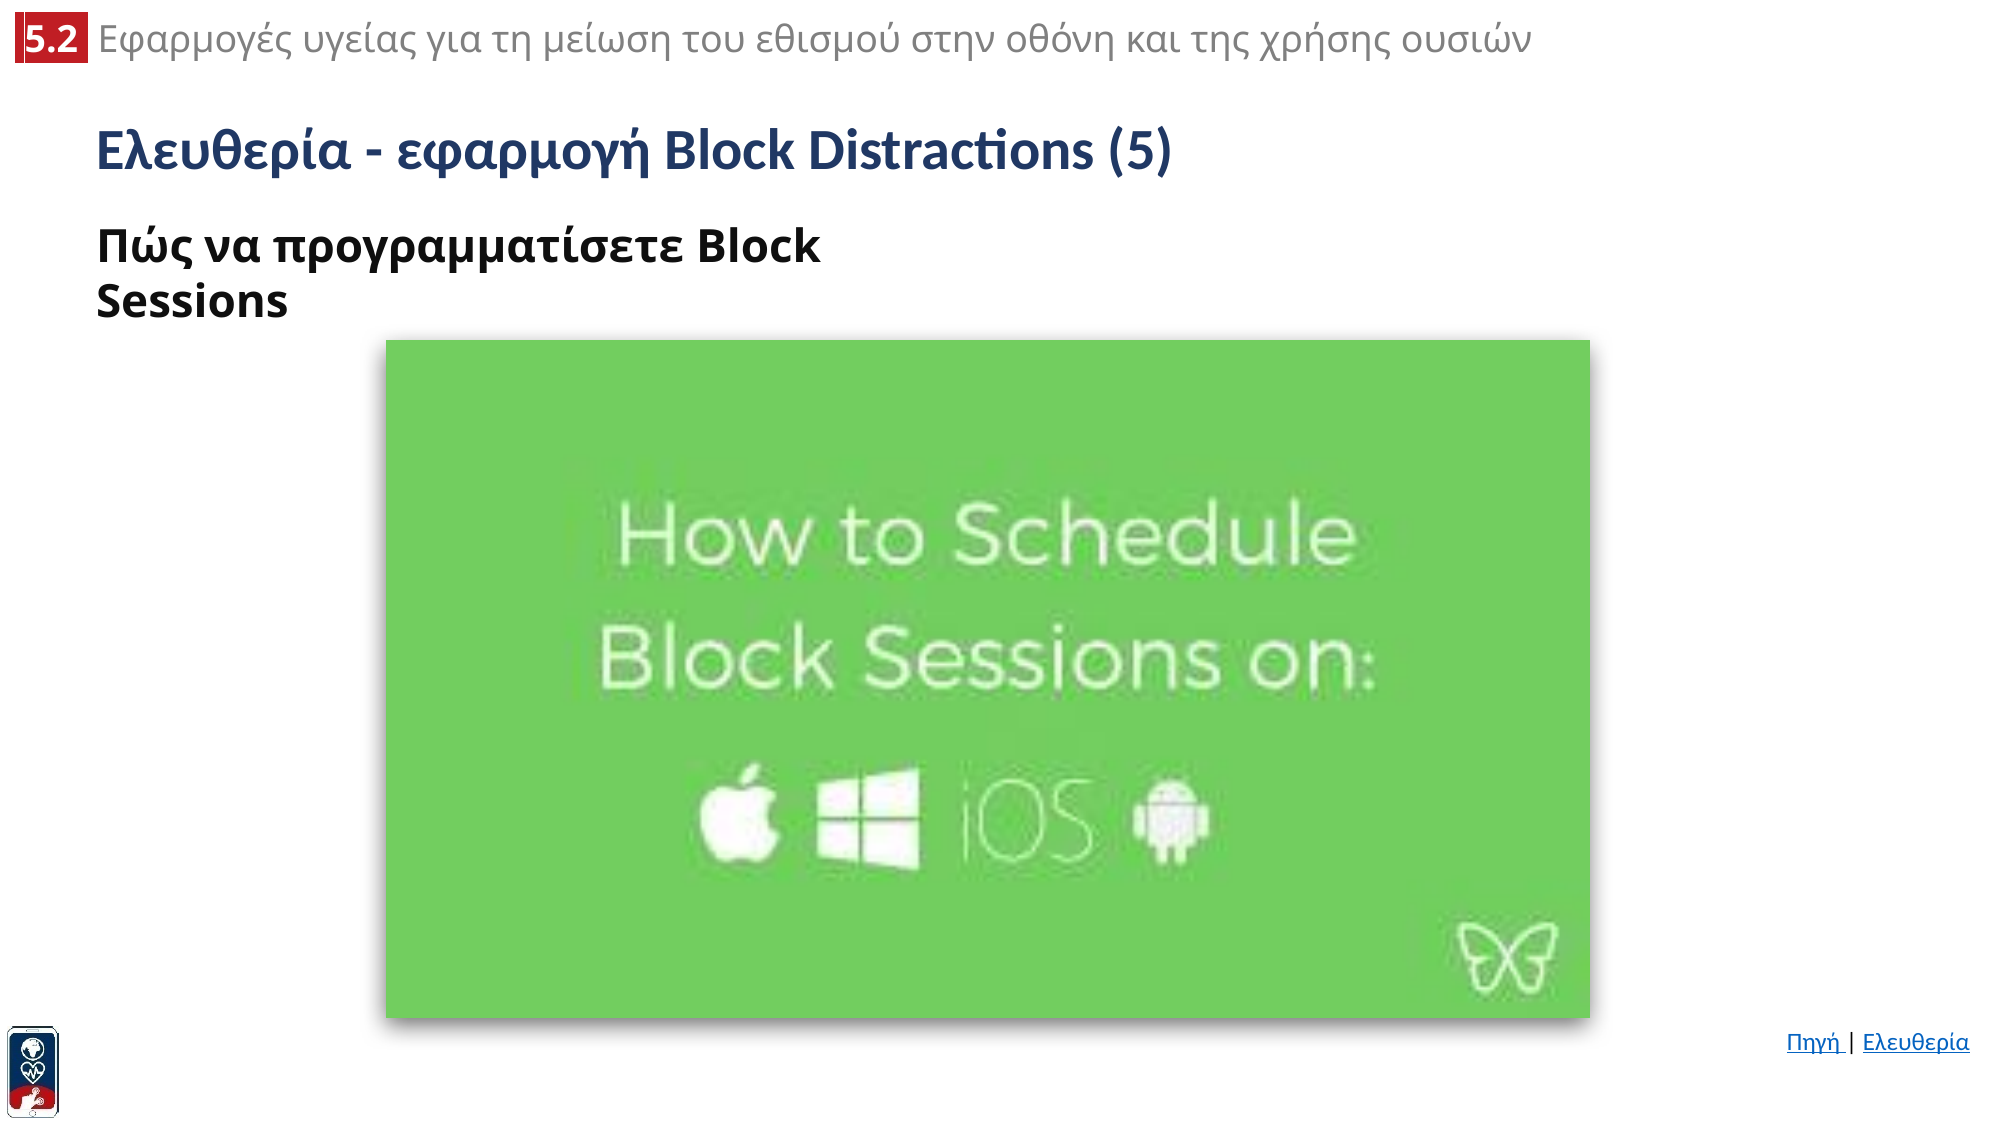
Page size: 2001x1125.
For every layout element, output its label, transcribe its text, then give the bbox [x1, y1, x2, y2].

text_box Πηγή | Ελευθερία [1589, 1017, 1986, 1063]
picture [7, 1026, 59, 1118]
list Πώς να προγραμματίσετε Block Sessions [81, 209, 1041, 1008]
title Ελευθερία - εφαρμογή Block Distractions (5) [81, 100, 1896, 201]
picture [386, 340, 1590, 1018]
